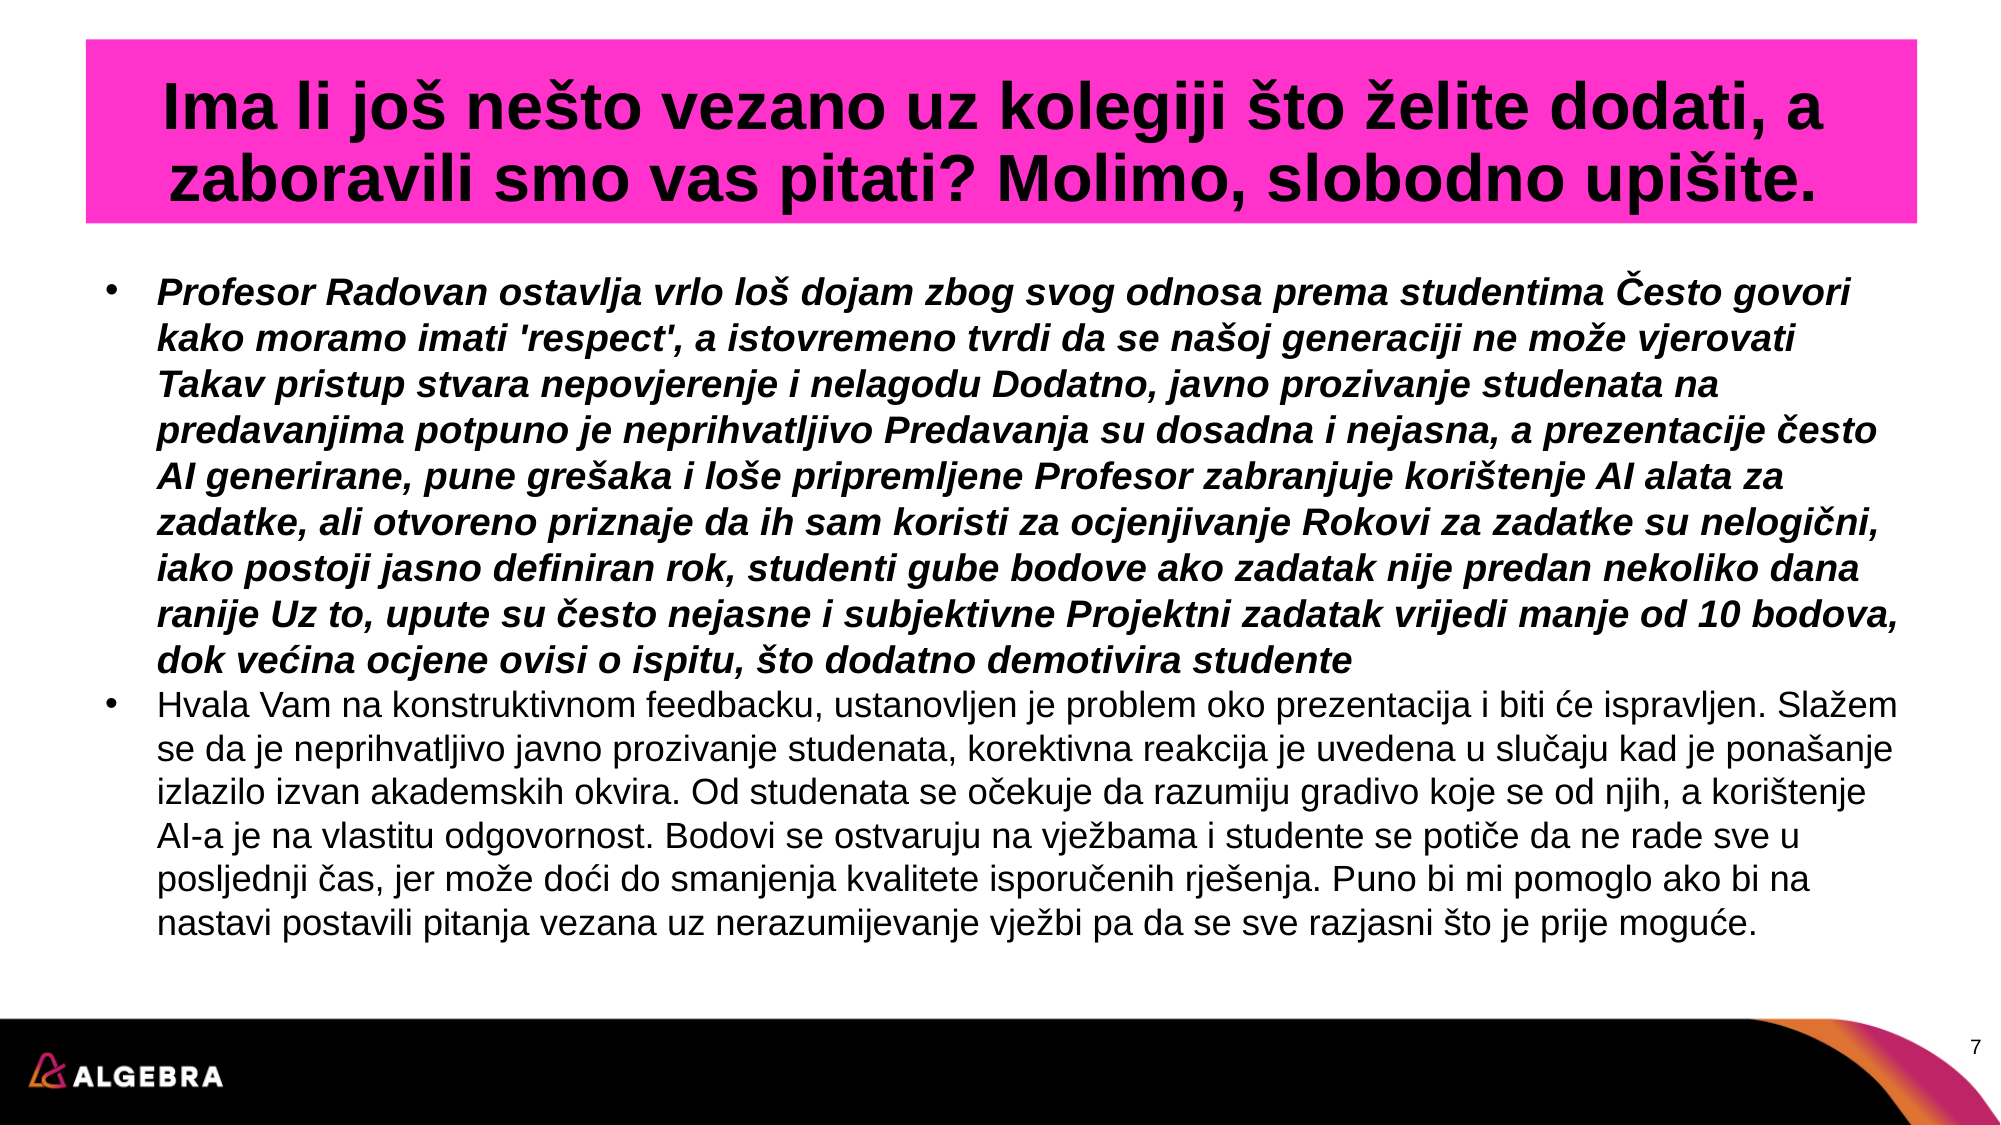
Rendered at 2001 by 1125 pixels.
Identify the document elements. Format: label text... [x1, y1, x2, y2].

picture [0, 0, 2001, 1125]
title Ima li još nešto vezano uz kolegiji što želite dodati, a zaboravili smo vas pitati? Molimo, slobodno upišite. [85, 39, 1918, 224]
subtitle Profesor Radovan ostavlja vrlo loš dojam zbog svog odnosa prema studentima Često govori kako moramo imati 'respect', a istovremeno tvrdi da se našoj generaciji ne može vjerovati Takav pristup stvara nepovjerenje i nelagodu Dodatno, javno prozivanje studenata na predavanjima potpuno je neprihvatljivo Predavanja su dosadna i nejasna, a prezentacije često AI generirane, pune grešaka i loše pripremljene Profesor zabranjuje korištenje AI alata za zadatke, ali otvoreno priznaje da ih sam koristi za ocjenjivanje Rokovi za zadatke su nelogični, iako postoji jasno definiran rok, studenti gube bodove ako zadatak nije predan nekoliko dana ranije Uz to, upute su često nejasne i subjektivne Projektni zadatak vrijedi manje od 10 bodova, dok većina ocjene ovisi o ispitu, što dodatno demotivira studente Hvala Vam na konstruktivnom feedbacku, ustanovljen je problem oko prezentacija i biti će ispravljen. Slažem se da je neprihvatljivo javno prozivanje studenata, korektivna reakcija je uvedena u slučaju kad je ponašanje izlazilo izvan akademskih okvira. Od studenata se očekuje da razumiju gradivo koje se od njih, a korištenje AI-a je na vlastitu odgovornost. Bodovi se ostvaruju na vježbama i studente se potiče da ne rade sve u posljednji čas, jer može doći do smanjenja kvalitete isporučenih rješenja. Puno bi mi pomoglo ako bi na nastavi postavili pitanja vezana uz nerazumijevanje vježbi pa da se sve razjasni što je prije moguće. [87, 259, 1918, 983]
